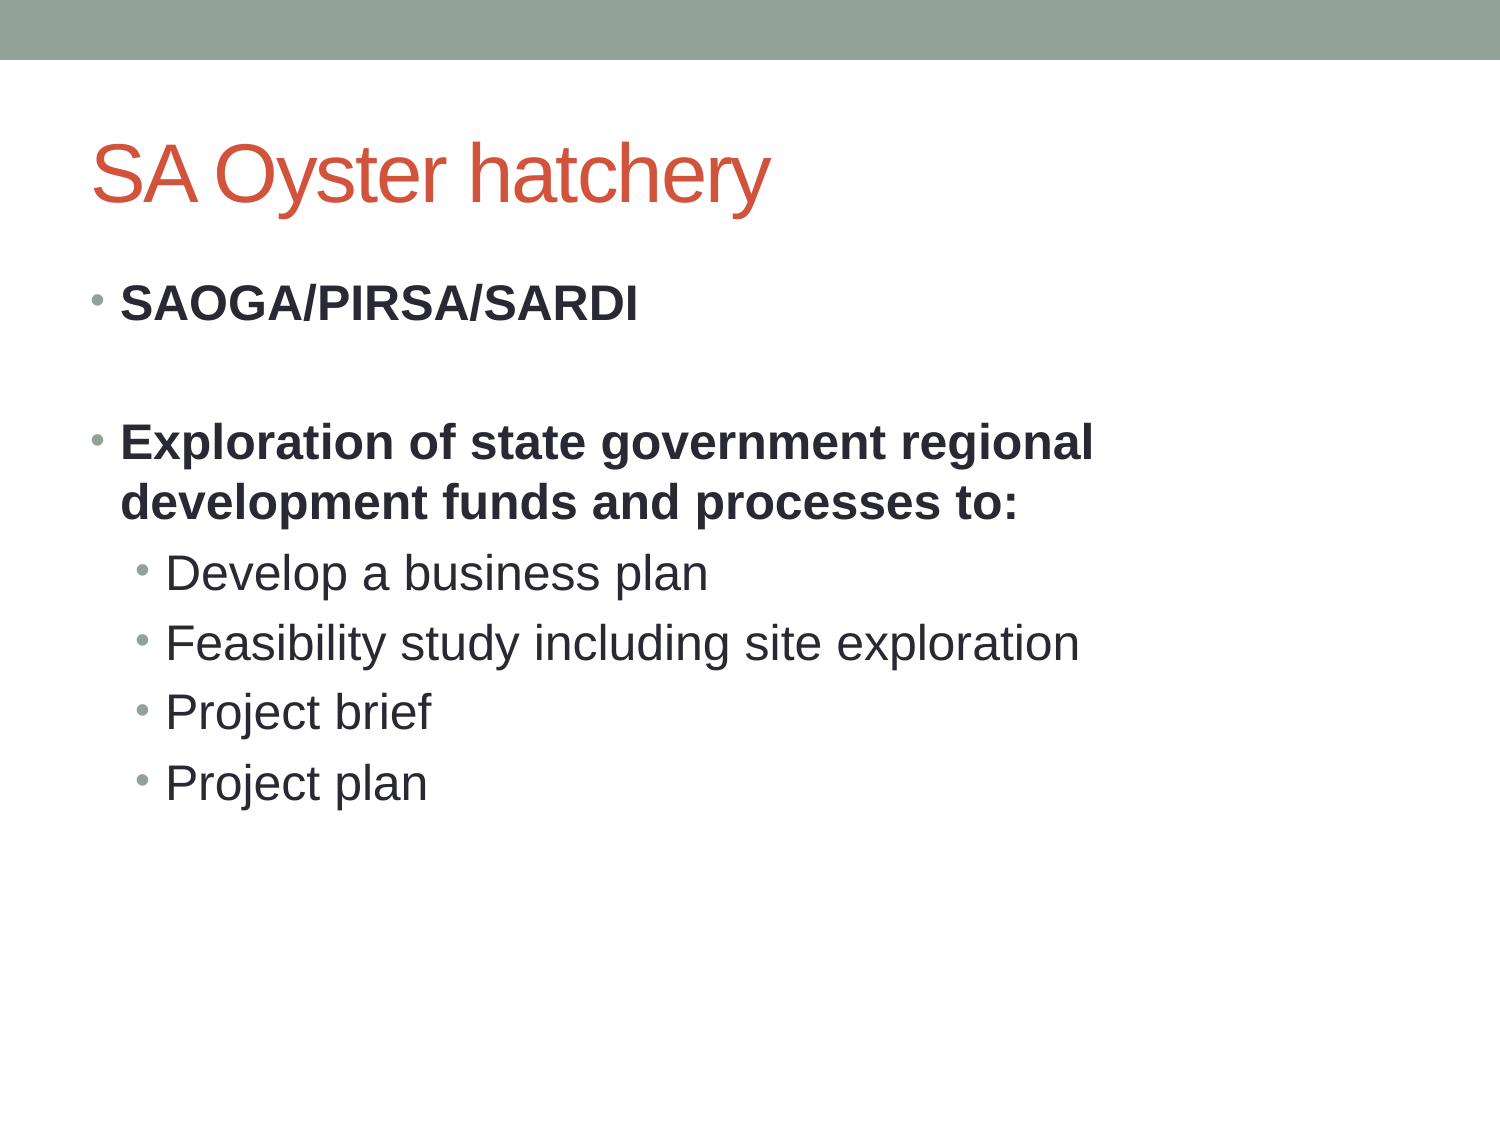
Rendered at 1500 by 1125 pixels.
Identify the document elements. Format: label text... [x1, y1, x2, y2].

list SAOGA/PIRSA/SARDI Exploration of state government regional development funds and processes to: Develop a business plan Feasibility study including site exploration Project brief Project plan [75, 262, 1425, 1063]
title SA Oyster hatchery [75, 87, 1425, 250]
